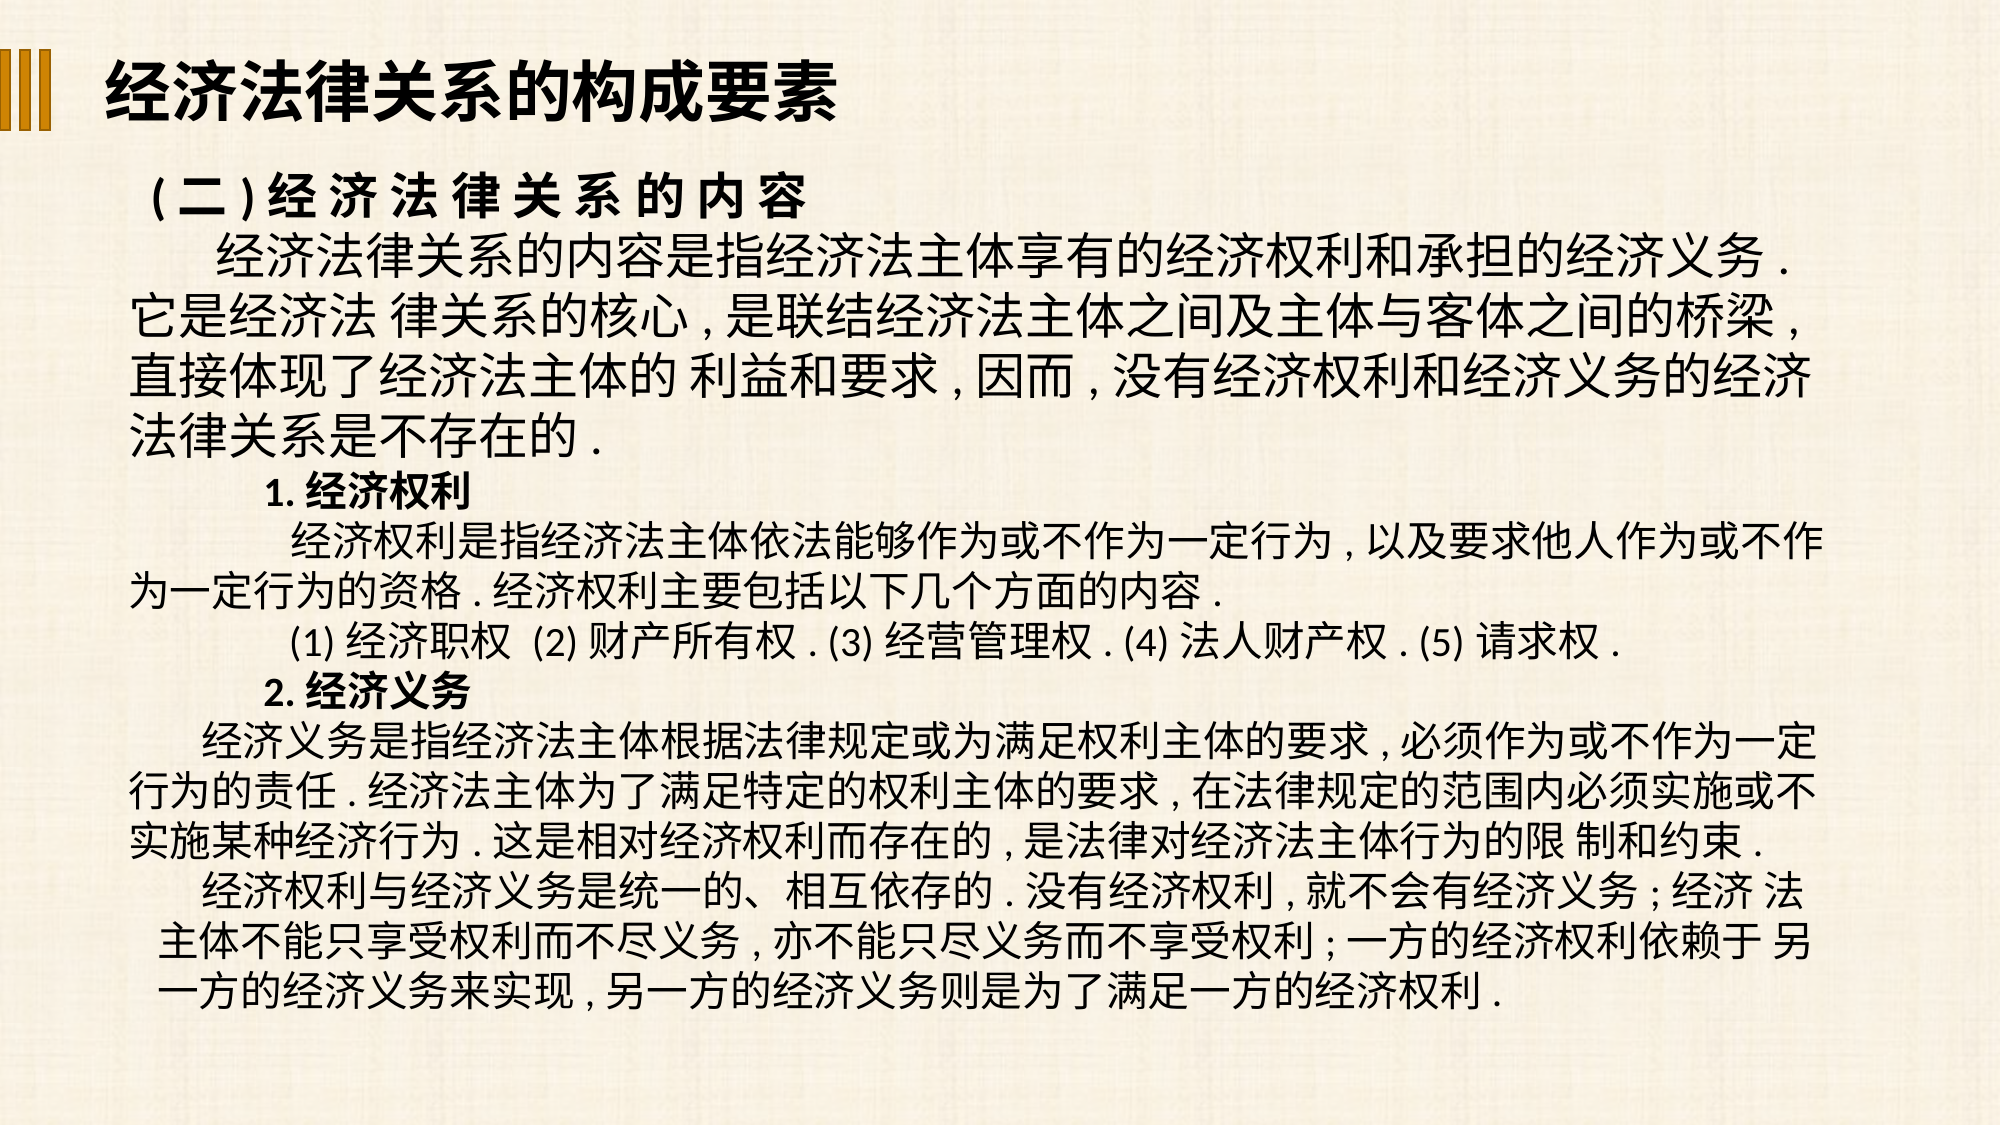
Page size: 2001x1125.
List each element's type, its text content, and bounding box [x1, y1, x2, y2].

text_box 经济法律关系的构成要素 [90, 41, 984, 137]
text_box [0, 49, 50, 131]
text_box (二)经 济 法 律 关 系 的 内 容 经济法律关系的内容是指经济法主体享有的经济权利和承担的经济义务.它是经济法 律关系的核心,是联结经济法主体之间及主体与客体之间的桥梁,直接体现了经济法主体的 利益和要求,因而,没有经济权利和经济义务的经济法律关系是不存在的. 1.经济权利 经济权利是指经济法主体依法能够作为或不作为一定行为,以及要求他人作为或不作为一定行为的资格.经济权利主要包括以下几个方面的内容. (1)经济职权 (2)财产所有权. (3)经营管理权. (4)法人财产权. (5)请求权. 2.经济义务 经济义务是指经济法主体根据法律规定或为满足权利主体的要求,必须作为或不作为一定行为的责任.经济法主体为了满足特定的权利主体的要求,在法律规定的范围内必须实施或不实施某种经济行为.这是相对经济权利而存在的,是法律对经济法主体行为的限 制和约束. 经济权利与经济义务是统一的、相互依存的.没有经济权利,就不会有经济义务;经济 法主体不能只享受权利而不尽义务,亦不能只尽义务而不享受权利;一方的经济权利依赖于 另一方的经济义务来实现,另一方的经济义务则是为了满足一方的经济权利. [113, 157, 1857, 1023]
